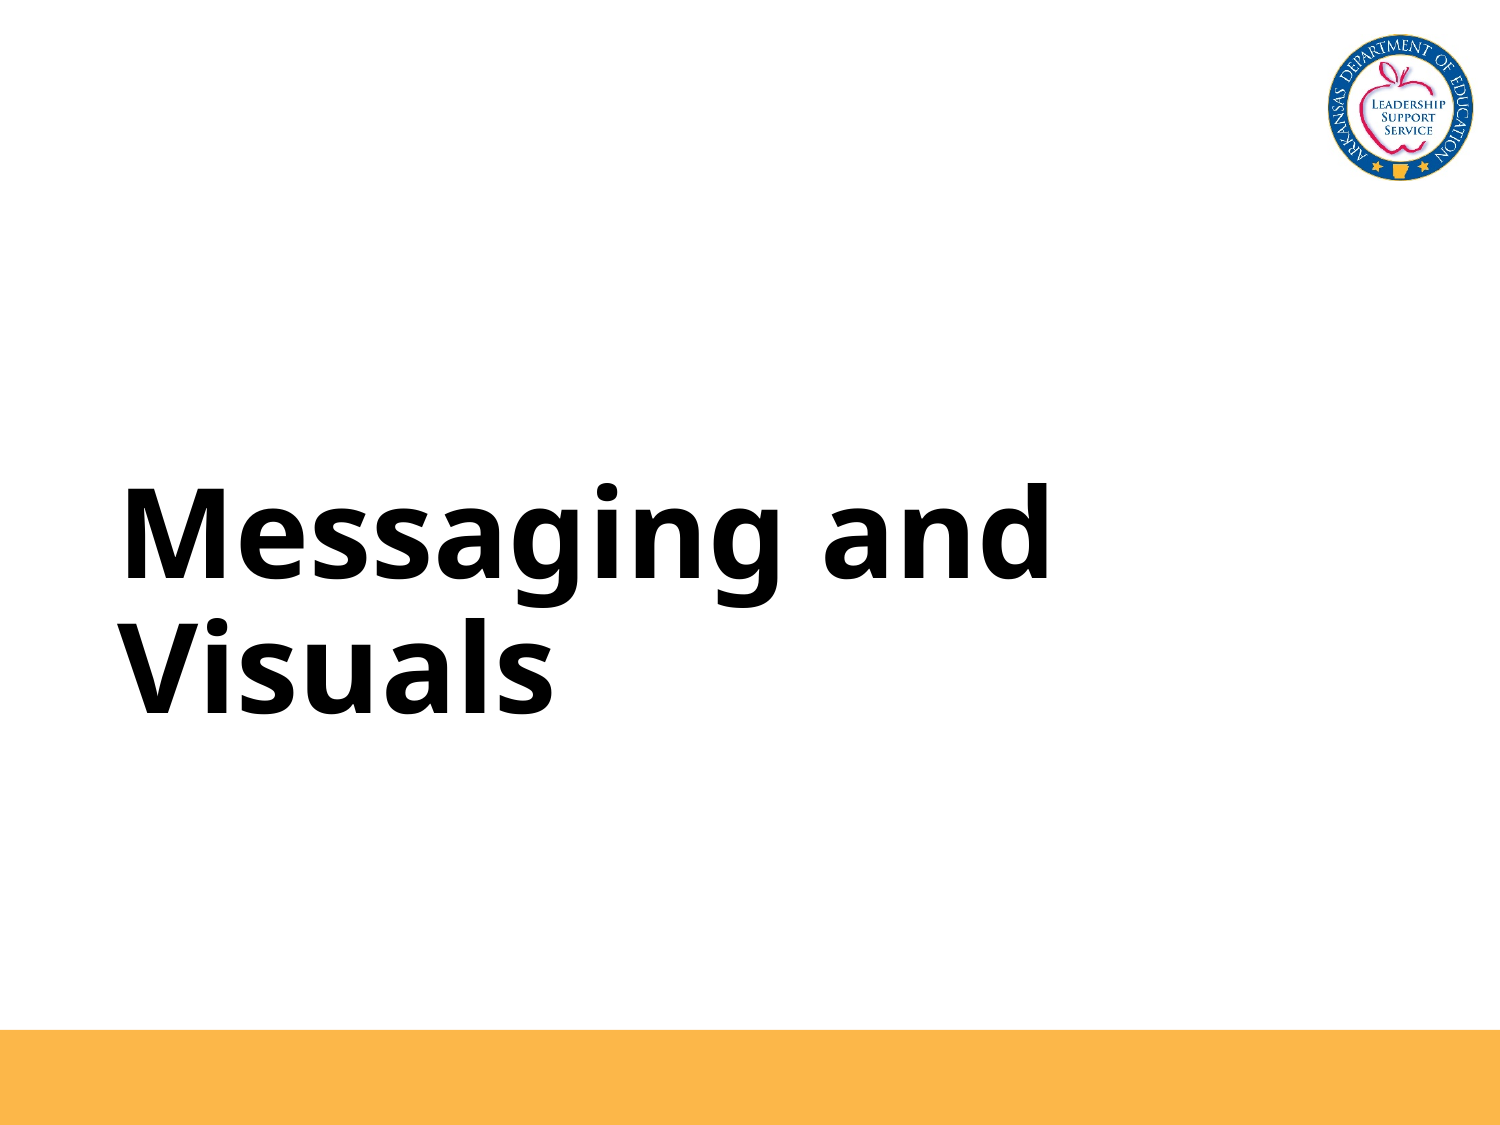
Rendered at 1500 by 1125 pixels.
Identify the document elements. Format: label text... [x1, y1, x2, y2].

picture [1327, 34, 1478, 181]
title Messaging and Visuals [102, 280, 1397, 749]
